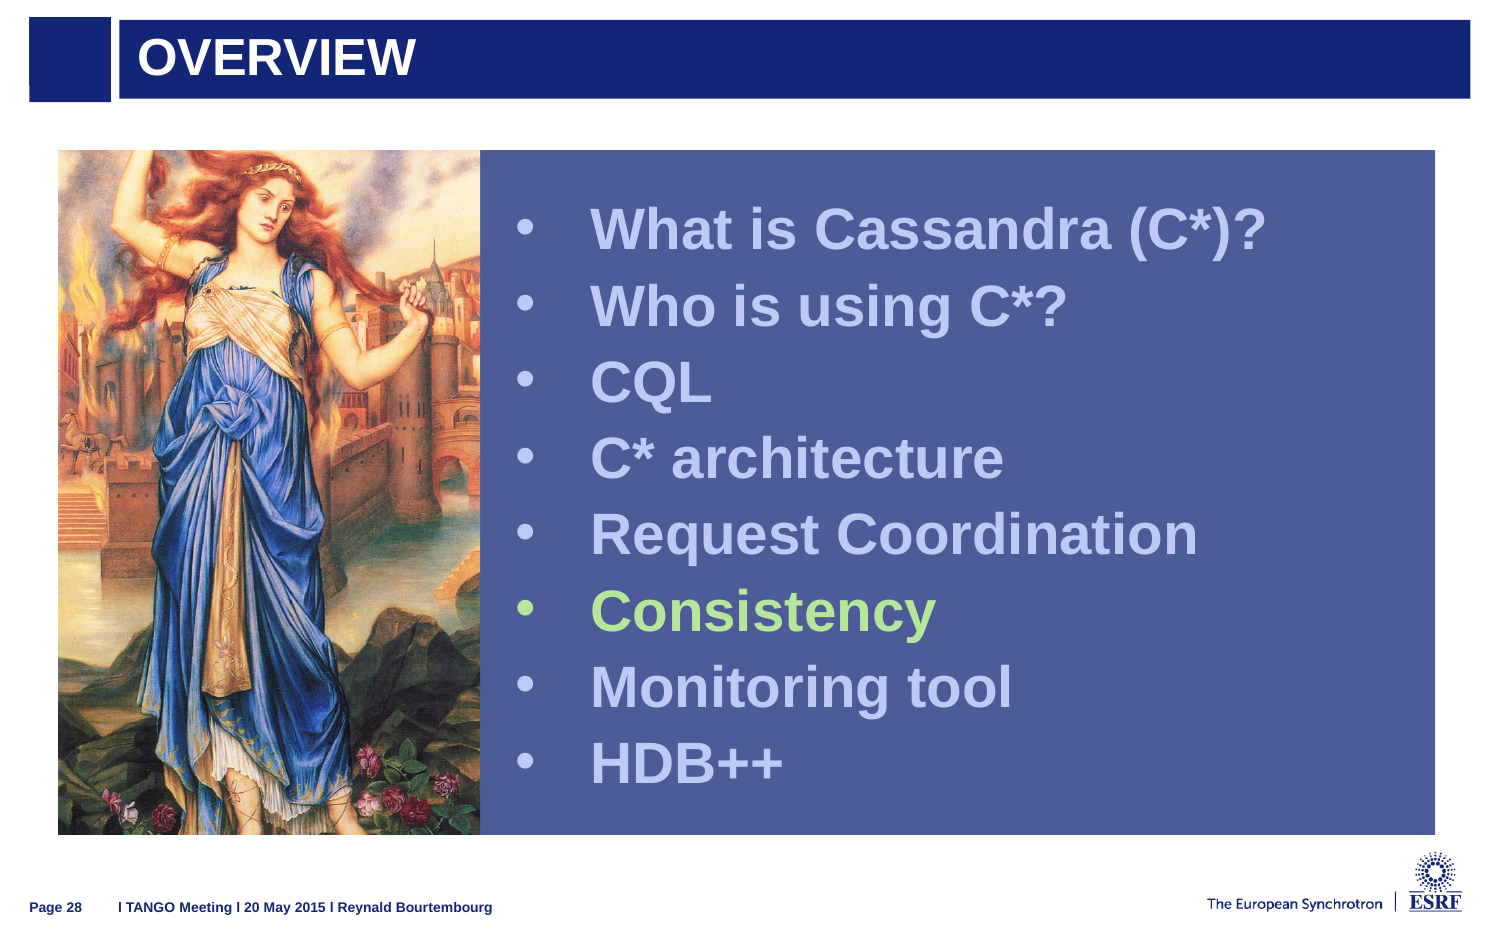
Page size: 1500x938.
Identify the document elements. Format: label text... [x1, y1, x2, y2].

title Overview [119, 19, 1471, 99]
footer l TANGO Meeting l 20 May 2015 l Reynald Bourtembourg [118, 886, 1122, 916]
picture [1175, 831, 1500, 938]
slide_number Page 28 [29, 886, 98, 916]
picture [57, 149, 481, 836]
list What is Cassandra (C*)? Who is using C*? CQL C* architecture Request Coordination Consistency Monitoring tool HDB++ [481, 150, 1436, 835]
